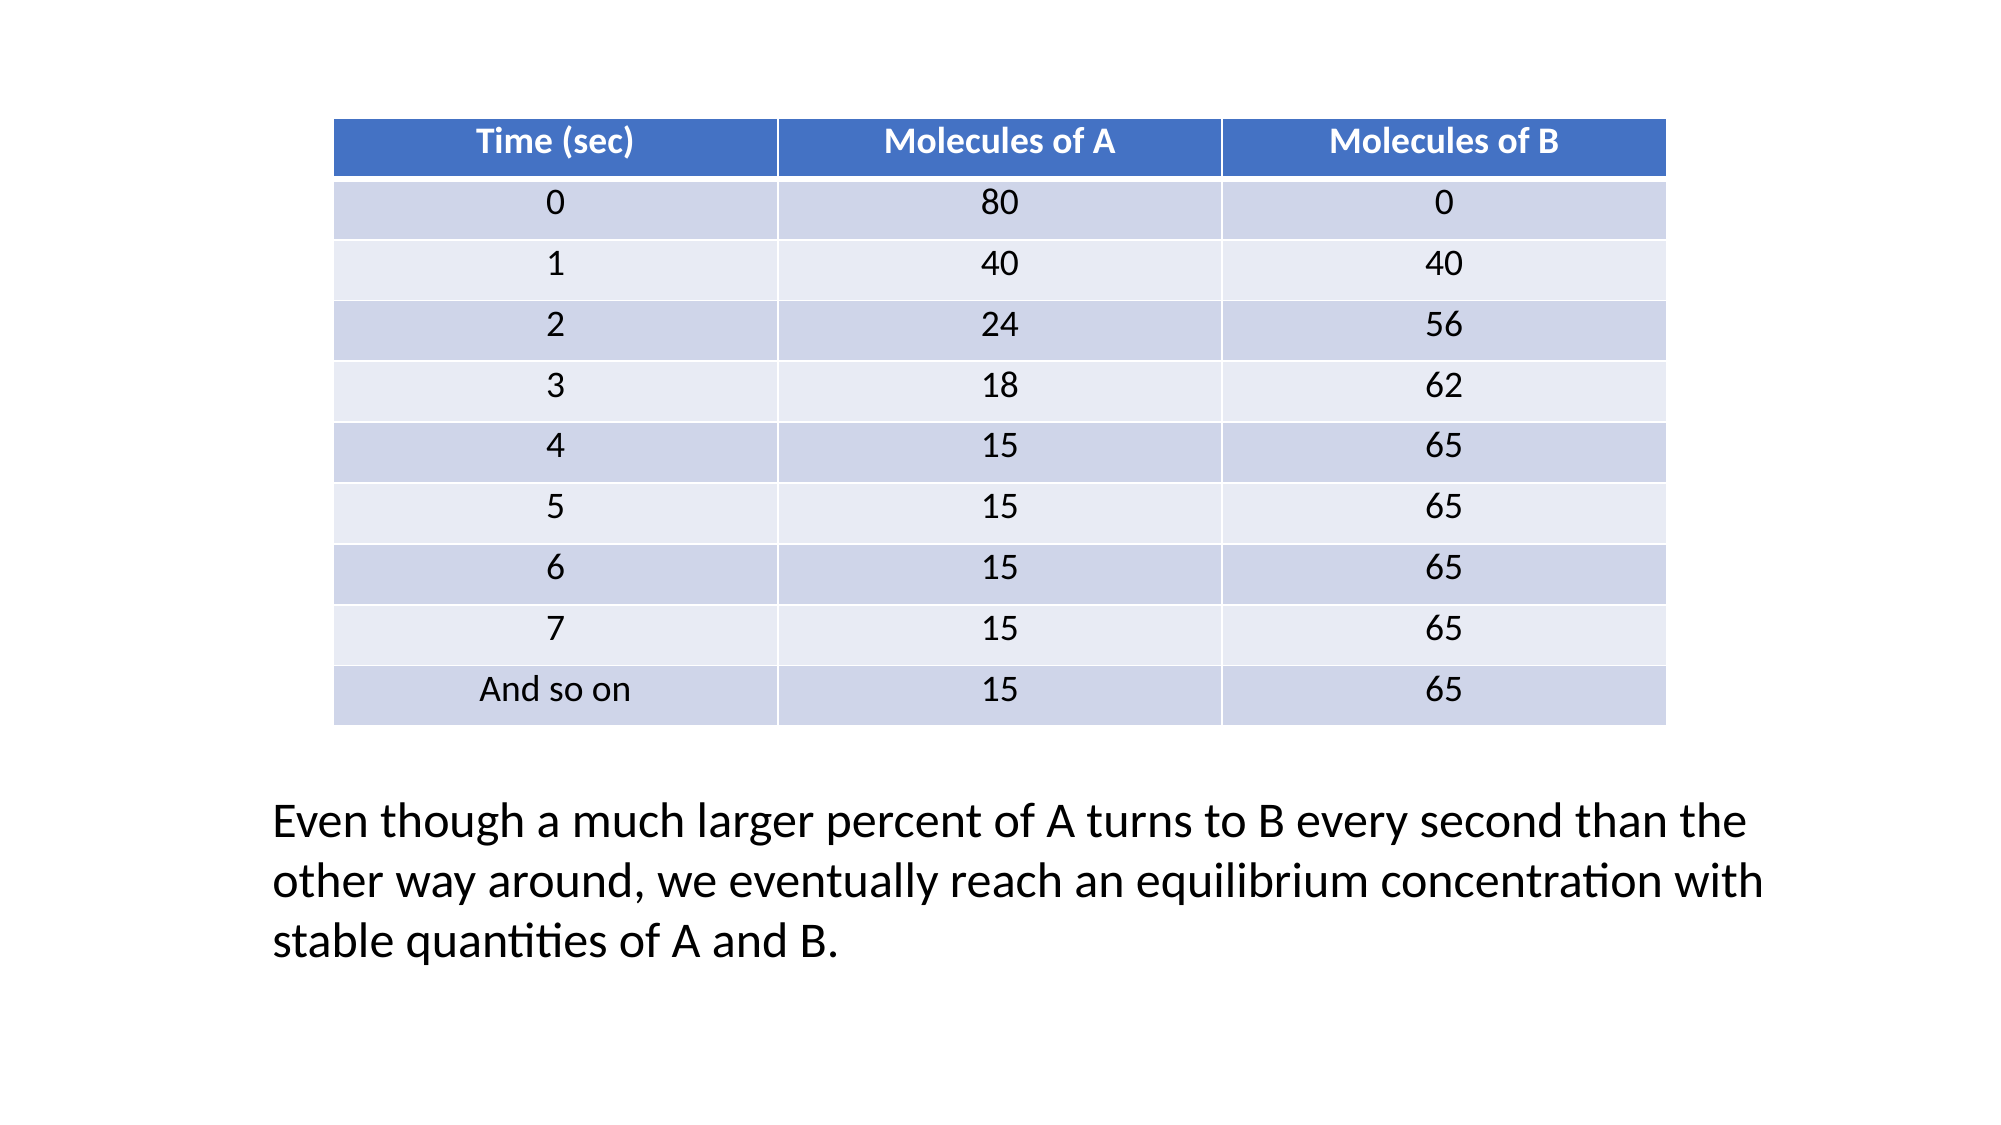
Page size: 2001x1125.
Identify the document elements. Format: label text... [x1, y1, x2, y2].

table_cell 1 [334, 241, 777, 300]
table_cell 15 [779, 545, 1221, 604]
table_cell 65 [1223, 606, 1666, 665]
table_cell 15 [779, 484, 1221, 543]
table_cell 62 [1223, 362, 1666, 421]
table_cell 3 [334, 362, 777, 421]
table_cell 24 [779, 301, 1221, 360]
table_header Time (sec) [334, 119, 777, 176]
table_cell 65 [1223, 545, 1666, 604]
table_cell 0 [1223, 182, 1666, 239]
text_box Even though a much larger percent of A turns to B every second than the other way around, we eventually reach an equilibrium concentration with stable quantities of A and B. [257, 780, 1833, 976]
table_cell And so on [334, 666, 777, 725]
table_cell 65 [1223, 484, 1666, 543]
table_cell 7 [334, 606, 777, 665]
table_cell 65 [1223, 666, 1666, 725]
table_cell 2 [334, 301, 777, 360]
table_cell 6 [334, 545, 777, 604]
table_cell 5 [334, 484, 777, 543]
table_cell 15 [779, 423, 1221, 482]
table_cell 56 [1223, 301, 1666, 360]
table_cell 4 [334, 423, 777, 482]
table_cell 80 [779, 182, 1221, 239]
table_cell 40 [779, 241, 1221, 300]
table_header Molecules of B [1223, 119, 1666, 176]
table_cell 15 [779, 606, 1221, 665]
table_cell 15 [779, 666, 1221, 725]
table_header Molecules of A [779, 119, 1221, 176]
table_cell 0 [334, 182, 777, 239]
table_cell 18 [779, 362, 1221, 421]
table_cell 40 [1223, 241, 1666, 300]
table_cell 65 [1223, 423, 1666, 482]
